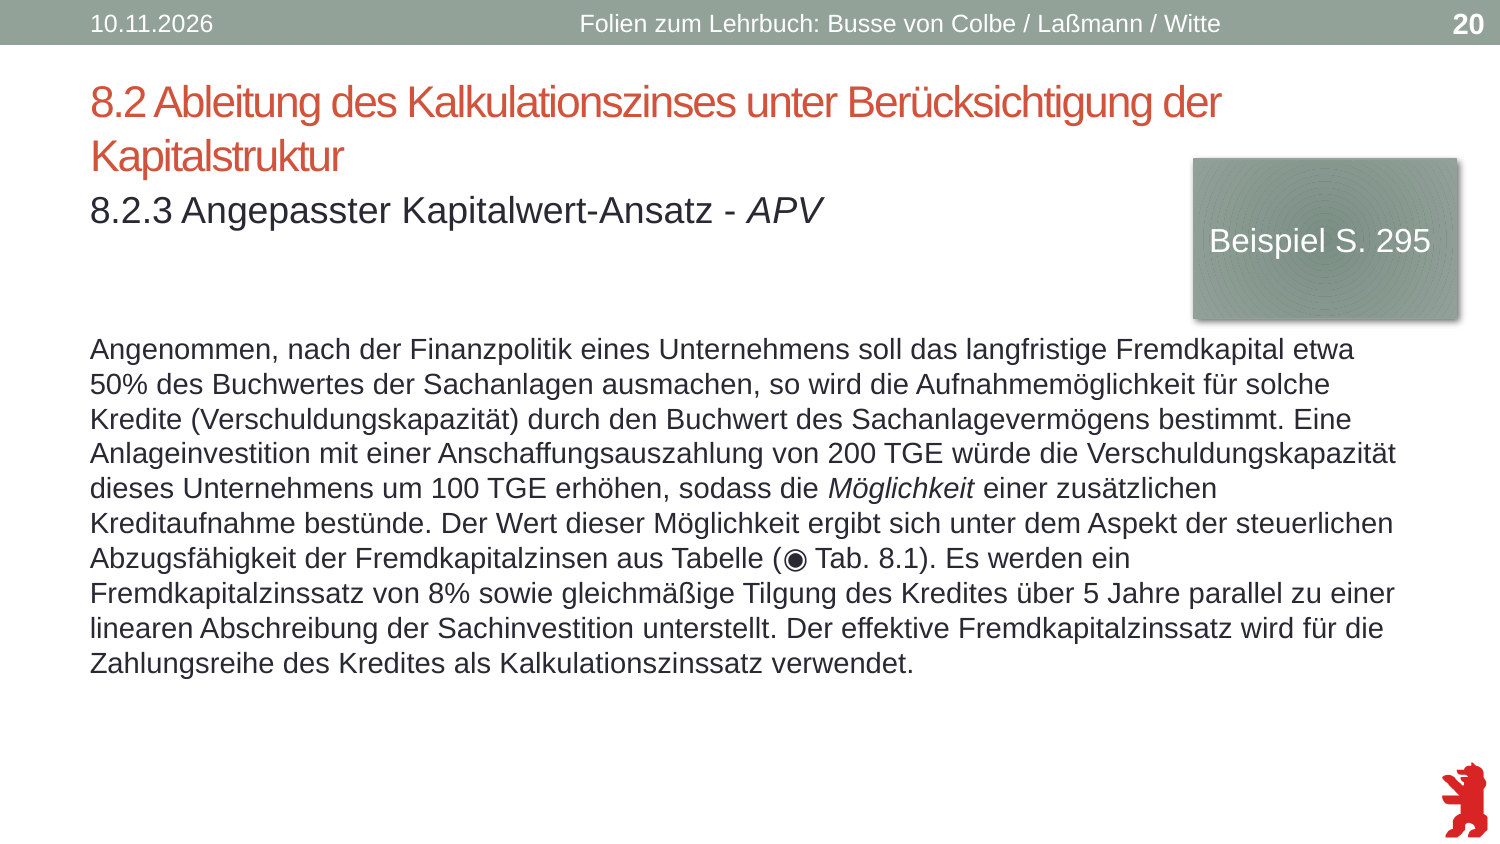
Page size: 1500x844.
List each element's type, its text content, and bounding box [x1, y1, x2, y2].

picture [1434, 760, 1500, 844]
text_box Beispiel S. 295 [1193, 158, 1457, 319]
title 8.2 Ableitung des Kalkulationszinses unter Berücksichtigung der Kapitalstruktur [75, 65, 1425, 178]
text_box 8.2.3 Angepasster Kapitalwert-Ansatz - APV [74, 178, 1190, 239]
text_box Angenommen, nach der Finanzpolitik eines Unternehmens soll das langfristige Fremdkapital etwa 50% des Buchwertes der Sachanlagen ausmachen, so wird die Aufnahmemöglichkeit für solche Kredite (Verschuldungskapazität) durch den Buchwert des Sachanlagevermögens bestimmt. Eine Anlageinvestition mit einer Anschaffungsauszahlung von 200 TGE würde die Verschuldungskapazität dieses Unternehmens um 100 TGE erhöhen, sodass die Möglichkeit einer zusätzlichen Kreditaufnahme bestünde. Der Wert dieser Möglichkeit ergibt sich unter dem Aspekt der steuerlichen Abzugsfähigkeit der Fremdkapitalzinsen aus Tabelle (◉ Tab. 8.1). Es werden ein Fremdkapitalzinssatz von 8% sowie gleichmäßige Tilgung des Kredites über 5 Jahre parallel zu einer linearen Abschreibung der Sachinvestition unterstellt. Der effektive Fremdkapitalzinssatz wird für die Zahlungsreihe des Kredites als Kalkulationszinssatz verwendet. [74, 322, 1415, 687]
slide_number 20 [1325, 2, 1500, 43]
footer Folien zum Lehrbuch: Busse von Colbe / Laßmann / Witte [562, 2, 1238, 43]
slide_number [75, 2, 550, 43]
